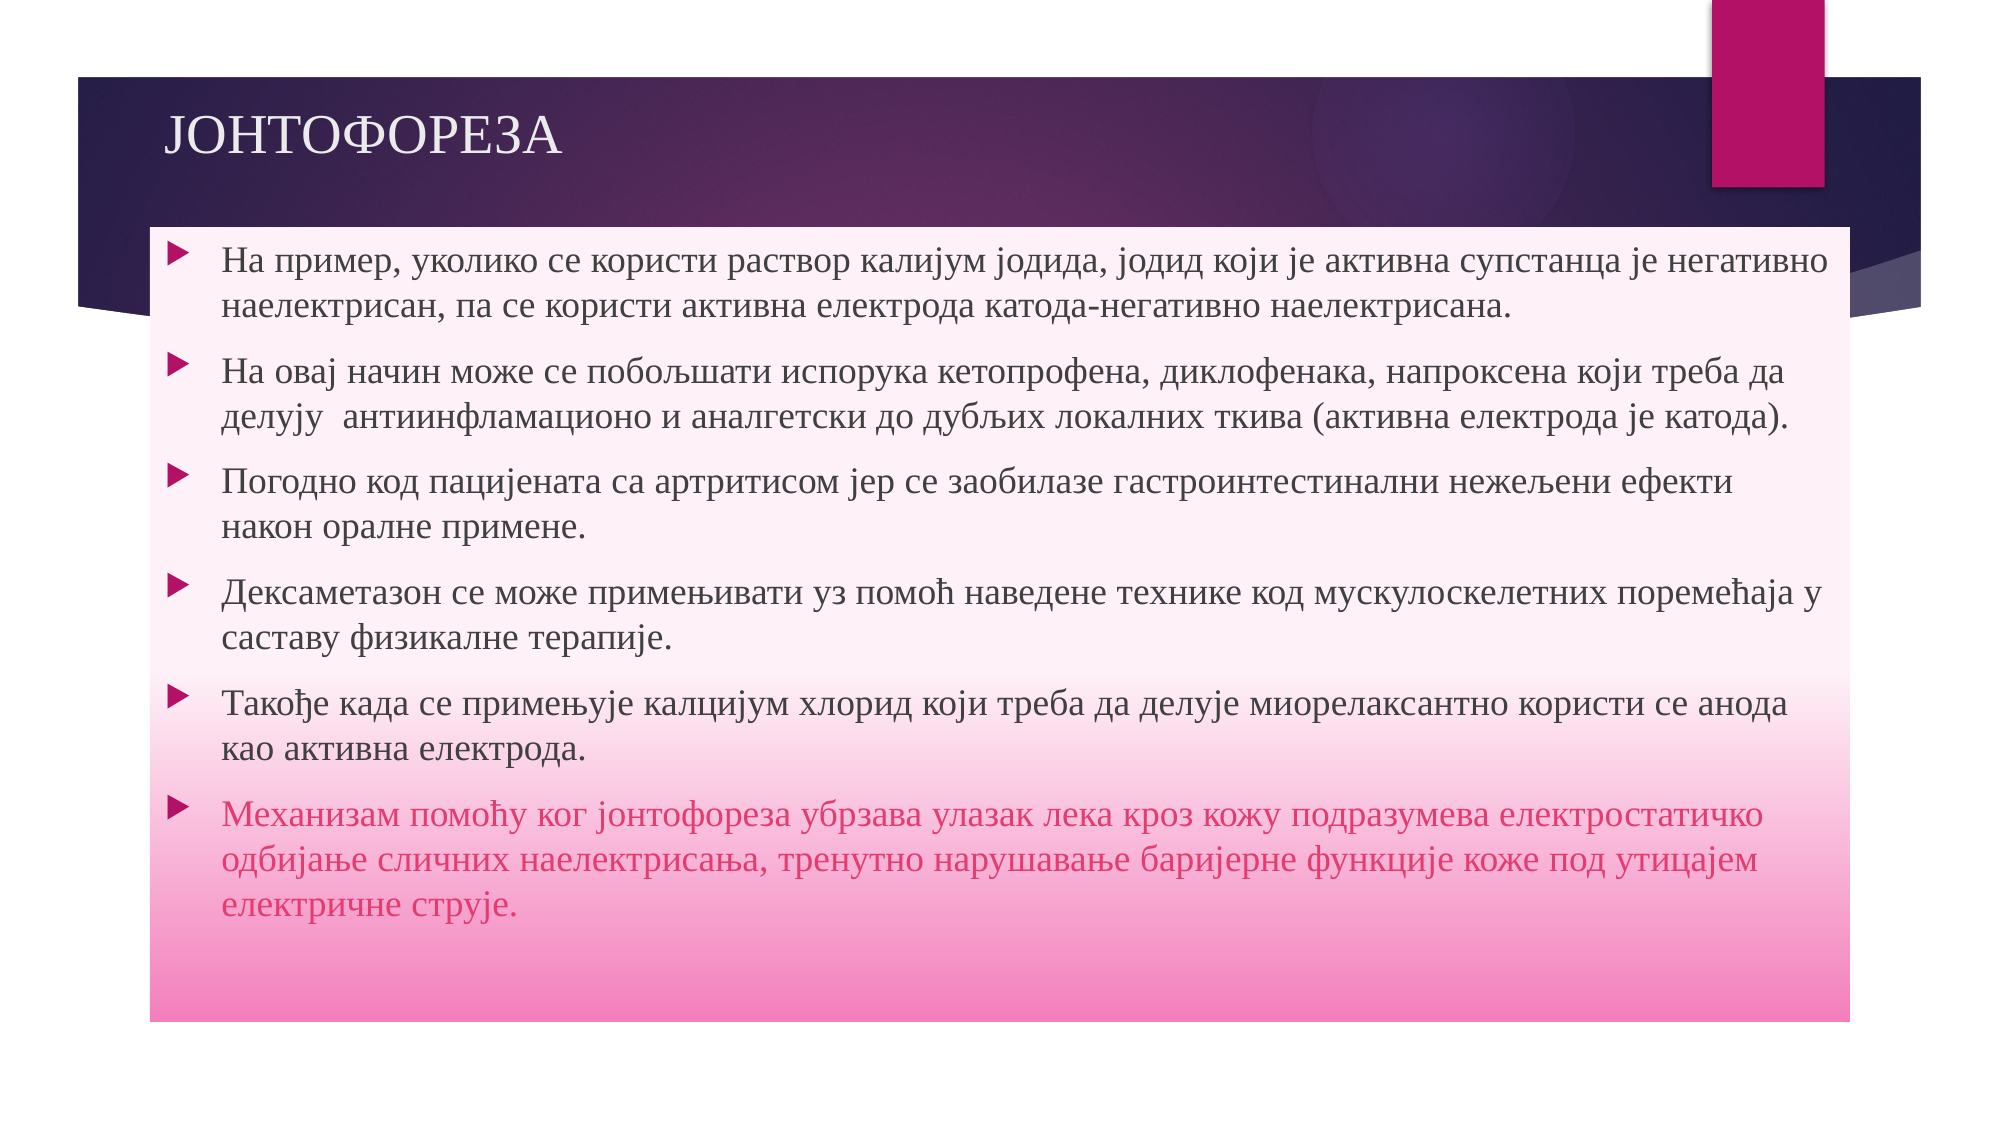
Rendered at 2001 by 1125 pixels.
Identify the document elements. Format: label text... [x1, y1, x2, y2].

list На пример, уколико се користи раствор калијум јодида, јодид који је активна супстанца је негативно наелектрисан, па се користи активна електрода катода-негативно наелектрисана. На овај начин може се побољшати испорука кетопрофена, диклофенака, напроксена који треба да делују антиинфламационо и аналгетски до дубљих локалних ткива (активна електрода је катода). Погодно код пацијената са артритисом јер се заобилазе гастроинтестинални нежељени ефекти након оралне примене. Дексаметазон се може примењивати уз помоћ наведене технике код мускулоскелетних поремећаја у саставу физикалне терапије. Такође када се примењује калцијум хлорид који треба да делује миорелаксантно користи се анода као активна електрода. Механизам помоћу ког јонтофореза убрзава улазак лека кроз кожу подразумева електростатичко одбијање сличних наелектрисања, тренутно нарушавање баријерне функције коже под утицајем електричне струје. [149, 227, 1850, 1022]
title ЈОНТОФОРЕЗА [149, 0, 1851, 262]
